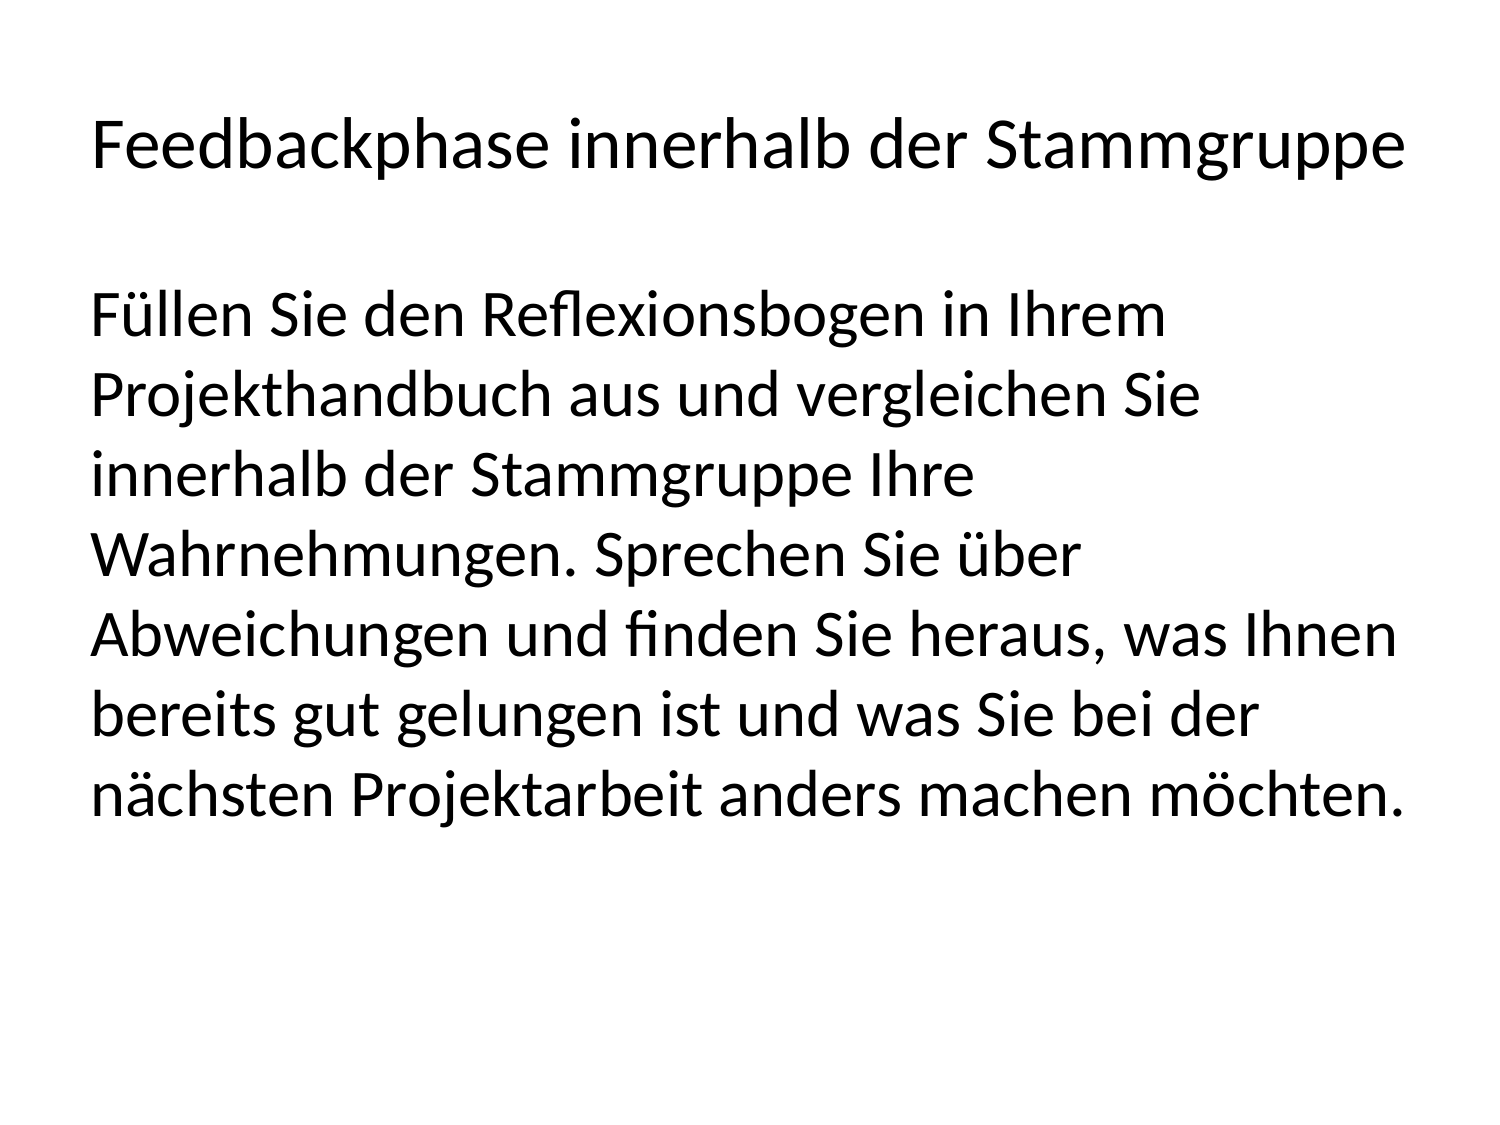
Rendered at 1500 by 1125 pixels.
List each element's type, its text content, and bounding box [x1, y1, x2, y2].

title Feedbackphase innerhalb der Stammgruppe [75, 45, 1425, 233]
list Füllen Sie den Reflexionsbogen in Ihrem Projekthandbuch aus und vergleichen Sie innerhalb der Stammgruppe Ihre Wahrnehmungen. Sprechen Sie über Abweichungen und finden Sie heraus, was Ihnen bereits gut gelungen ist und was Sie bei der nächsten Projektarbeit anders machen möchten. [75, 262, 1471, 1005]
